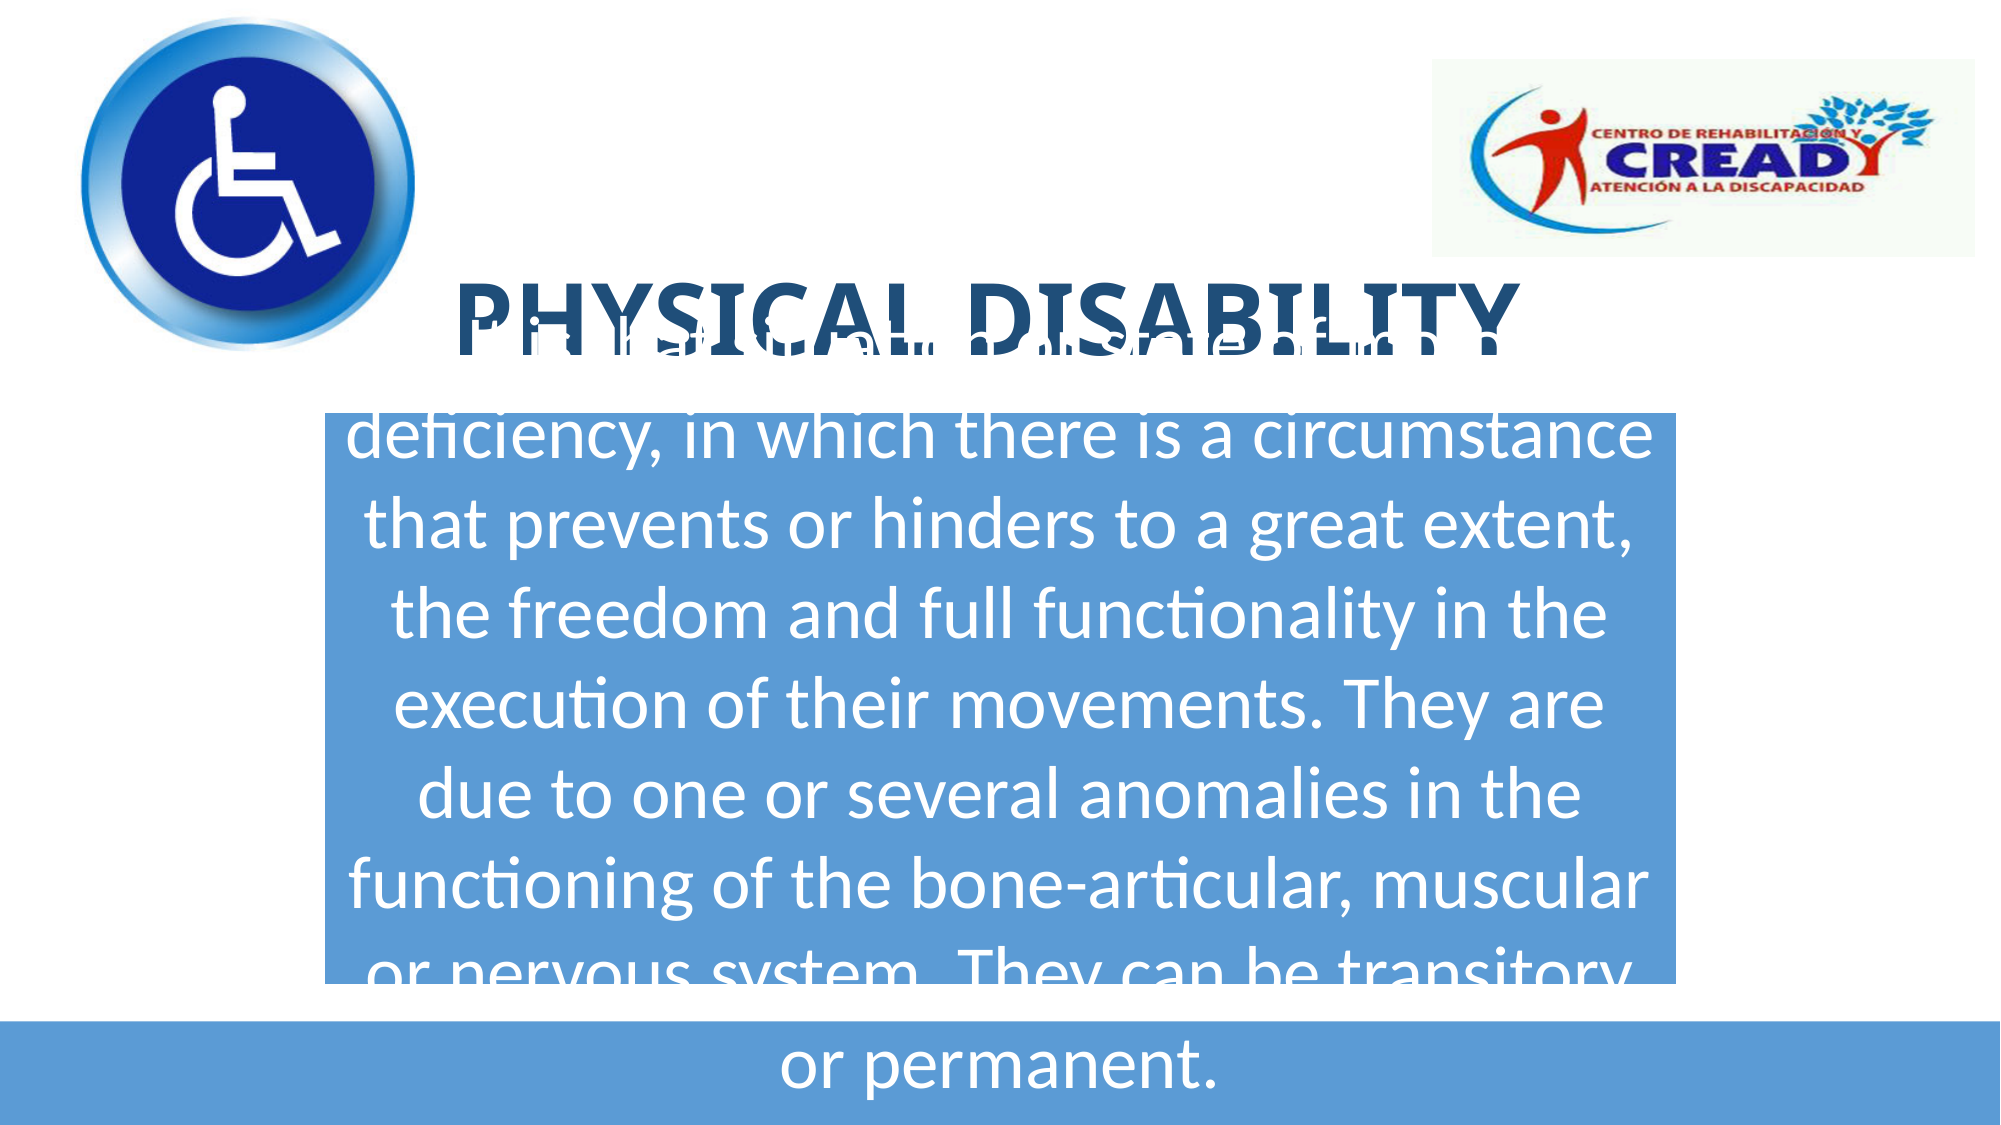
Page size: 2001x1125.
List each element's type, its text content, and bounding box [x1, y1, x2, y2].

text_box [0, 1021, 2000, 1125]
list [137, 411, 1863, 985]
title PHYSICAL DISABILITY [137, 214, 1863, 411]
picture [1432, 59, 1975, 257]
picture [64, 0, 432, 367]
